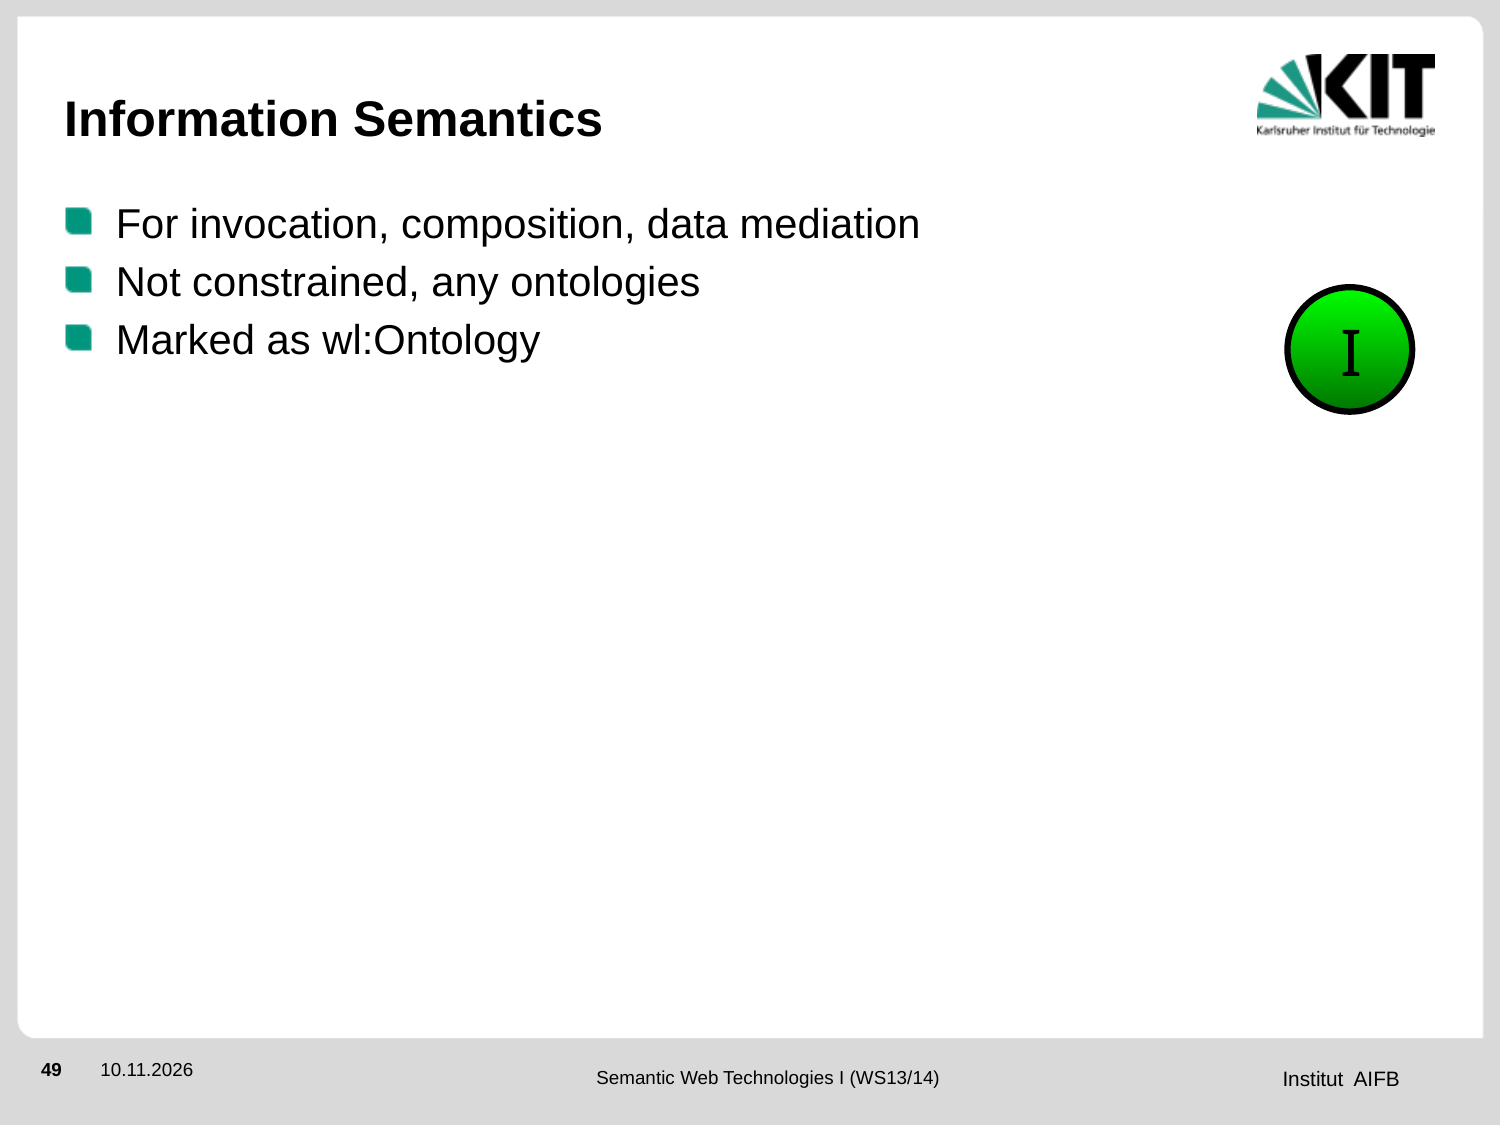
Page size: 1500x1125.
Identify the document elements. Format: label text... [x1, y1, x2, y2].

list For invocation, composition, data mediation Not constrained, any ontologies Marked as wl:Ontology [64, 196, 1436, 1000]
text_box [1287, 286, 1413, 412]
title Information Semantics [64, 54, 1198, 147]
picture [0, 0, 1500, 1125]
